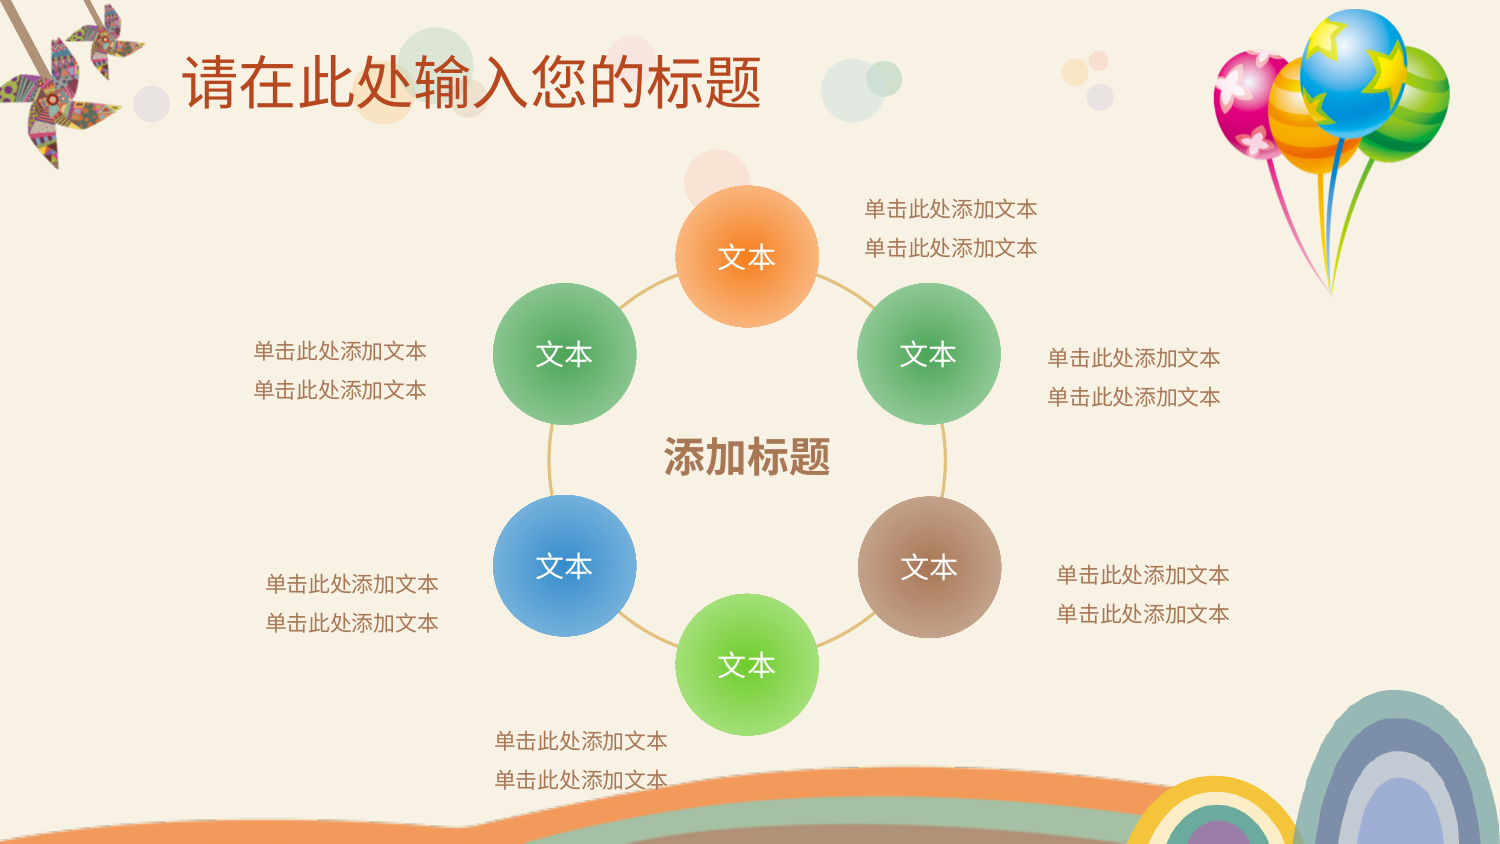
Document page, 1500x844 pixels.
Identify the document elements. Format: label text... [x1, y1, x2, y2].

text_box [548, 274, 946, 647]
text_box 文本 [493, 495, 637, 637]
text_box 单击此处添加文本 单击此处添加文本 [830, 174, 1073, 269]
text_box 单击此处添加文本 单击此处添加文本 [458, 706, 705, 801]
text_box 文本 [493, 283, 637, 425]
text_box 文本 [857, 283, 1001, 425]
picture [0, 0, 152, 185]
text_box 单击此处添加文本 单击此处添加文本 [222, 317, 459, 411]
text_box 单击此处添加文本 单击此处添加文本 [234, 549, 471, 644]
picture [0, 690, 1500, 844]
text_box 文本 [858, 496, 1002, 638]
text_box 文本 [675, 593, 819, 736]
picture [1184, 0, 1486, 302]
text_box 文本 [675, 185, 819, 328]
text_box 单击此处添加文本 单击此处添加文本 [1019, 323, 1250, 418]
text_box 请在此处输入您的标题 [165, 39, 935, 124]
text_box 添加标题 [647, 414, 847, 497]
text_box 单击此处添加文本 单击此处添加文本 [1025, 540, 1262, 635]
